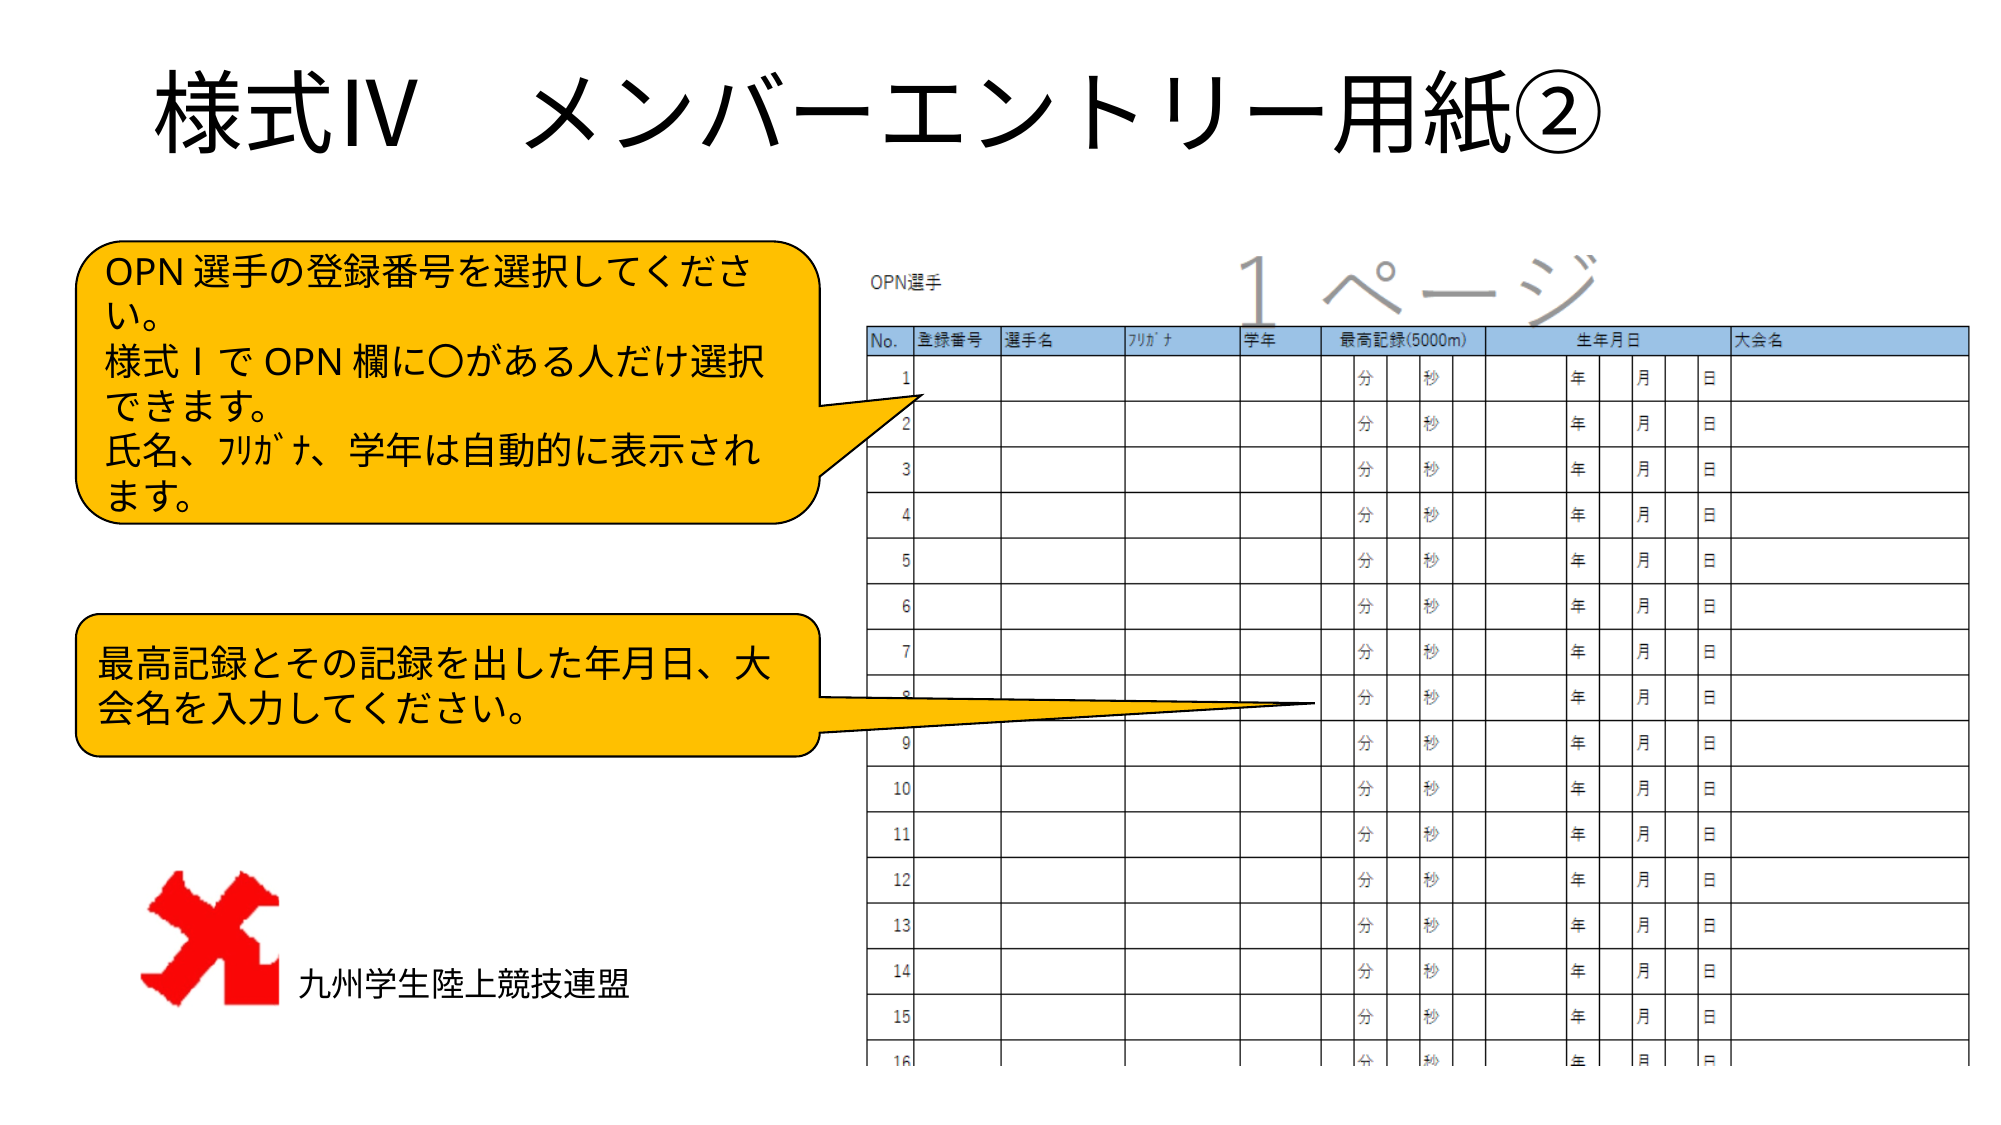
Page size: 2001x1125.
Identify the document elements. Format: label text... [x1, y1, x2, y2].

picture [137, 863, 284, 1014]
title 様式Ⅳ メンバーエントリー用紙② [137, 59, 1863, 174]
text_box 最高記録とその記録を出した年月日、大会名を入力してください。 [74, 613, 845, 758]
picture [845, 255, 2000, 1066]
text_box OPN選手の登録番号を選択してください。 様式ⅠでOPN欄に〇がある人だけ選択できます。 氏名、ﾌﾘｶﾞﾅ、学年は自動的に表示されます。 [74, 240, 845, 525]
